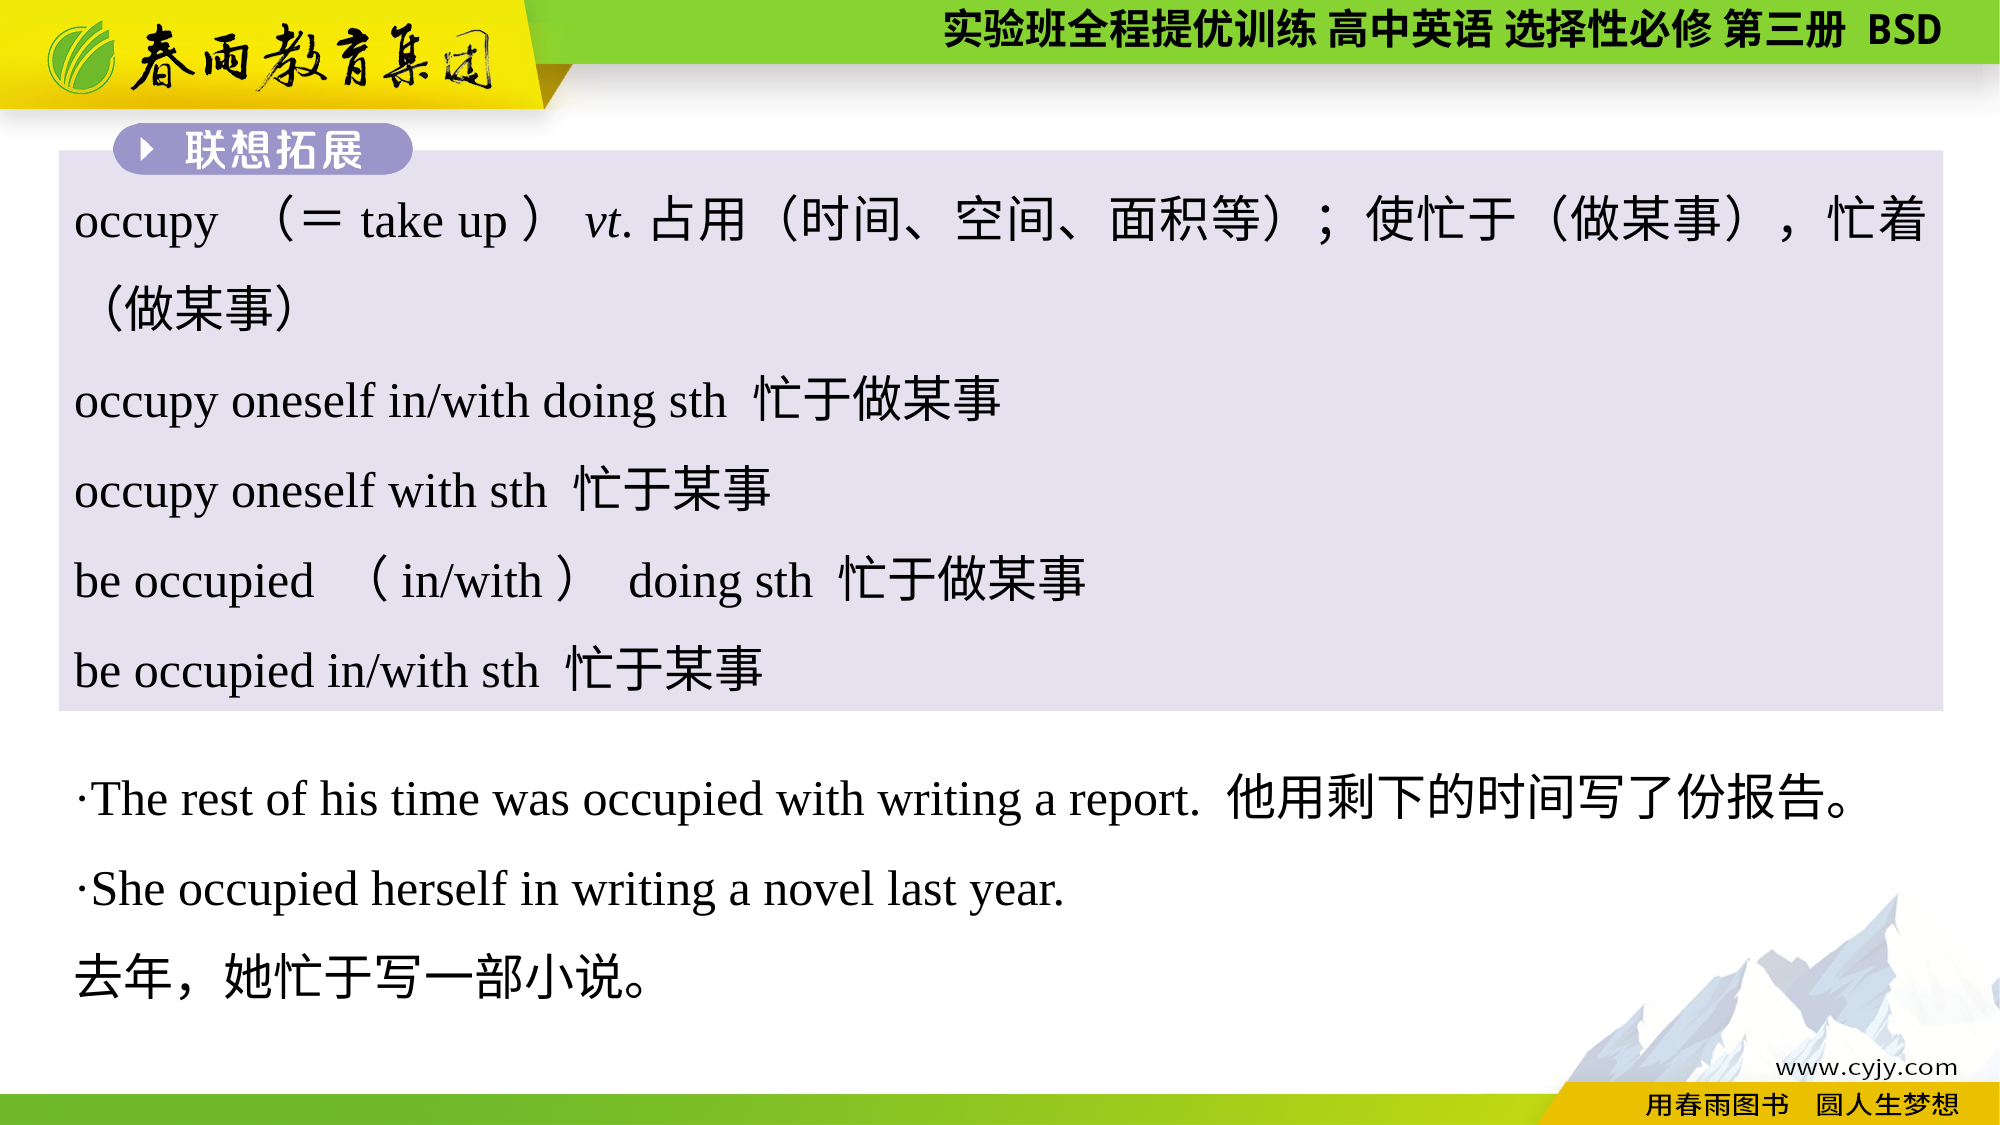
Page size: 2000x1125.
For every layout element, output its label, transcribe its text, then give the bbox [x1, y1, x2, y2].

picture [0, 0, 2000, 1125]
list occupy （＝take up）vt.占用（时间、空间、面积等）；使忙于（做某事），忙着（做某事） occupy oneself in/with doing sth 忙于做某事 occupy oneself with sth 忙于某事 be occupied （in/with） doing sth 忙于做某事 be occupied in/with sth 忙于某事 [59, 150, 1944, 711]
text_box ·The rest of his time was occupied with writing a report. 他用剩下的时间写了份报告。 ·She occupied herself in writing a novel last year. 去年，她忙于写一部小说。 [59, 727, 1944, 1013]
